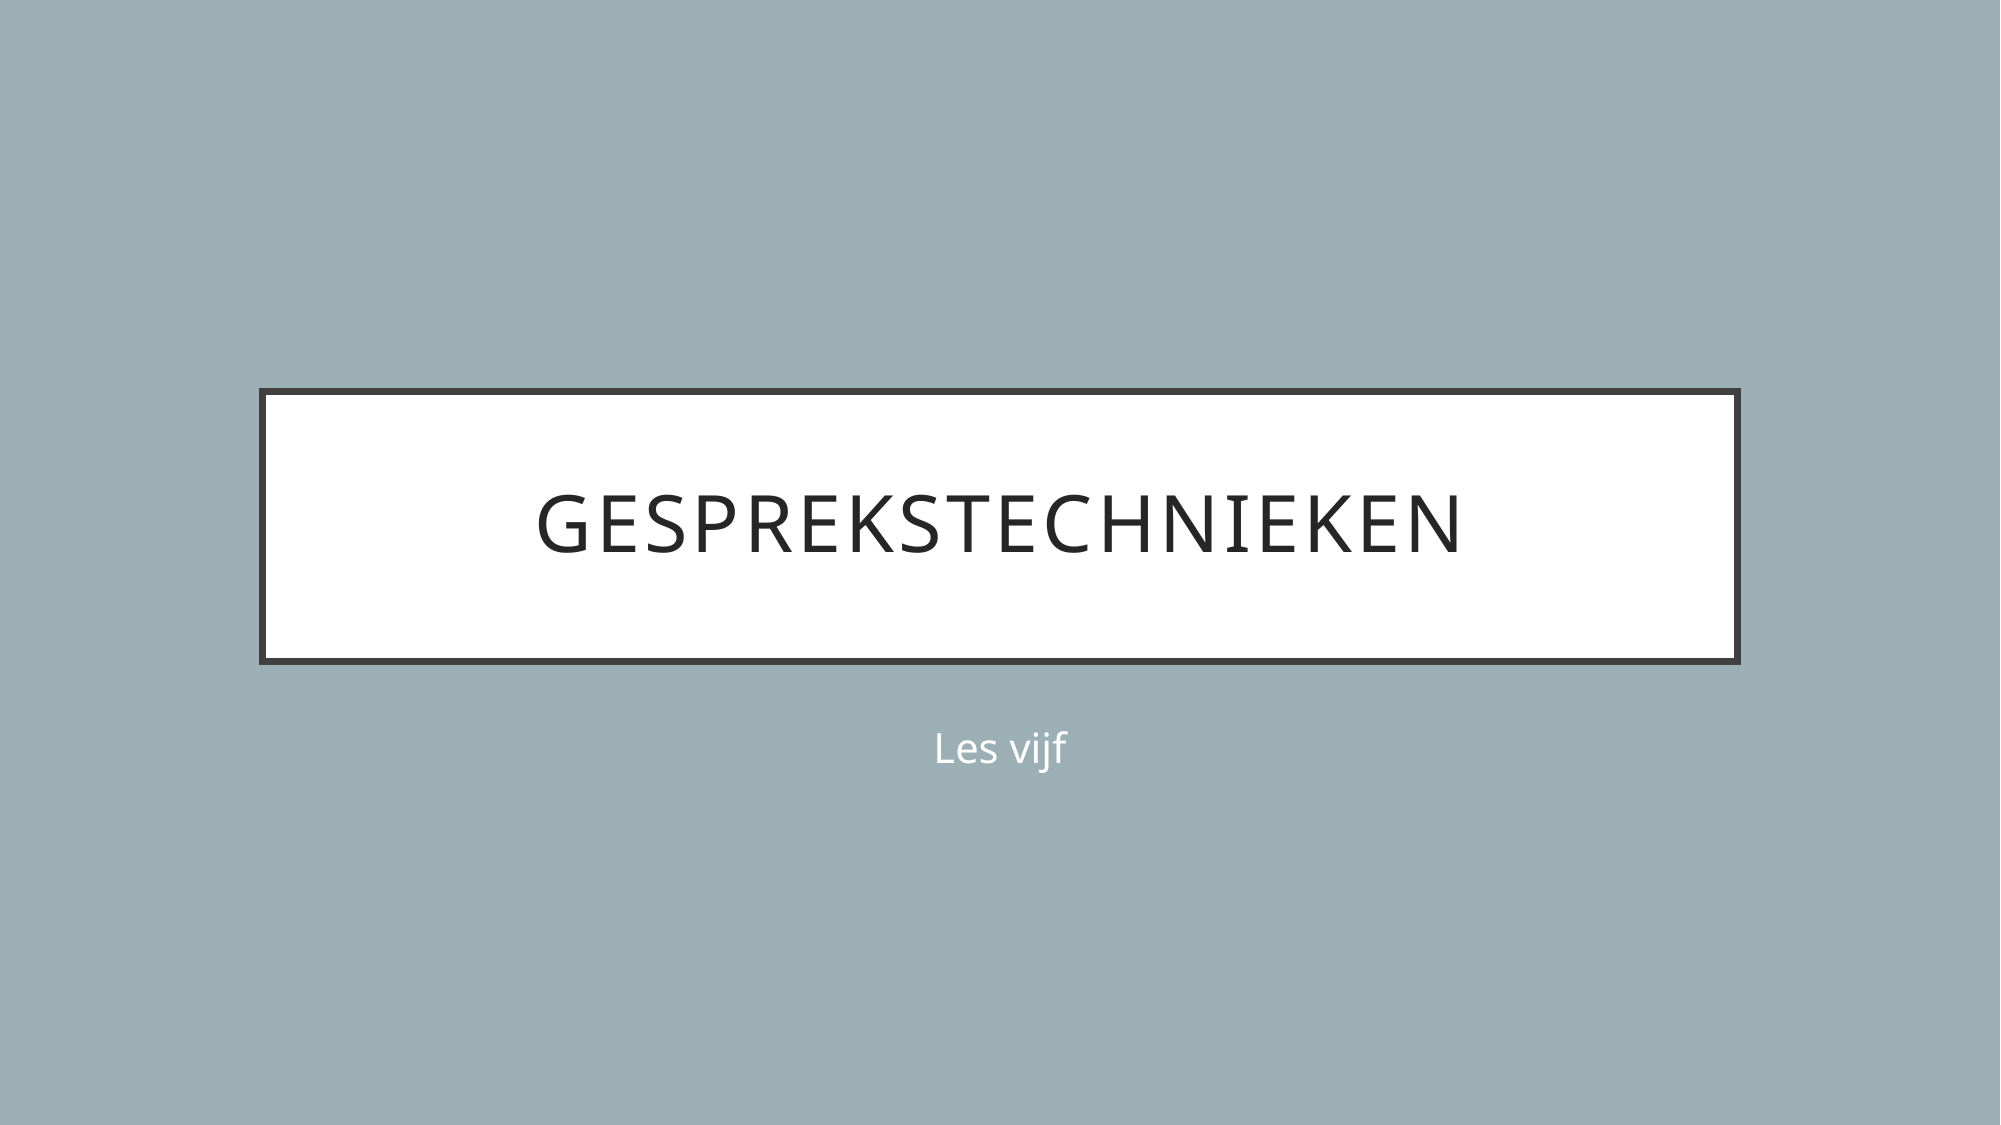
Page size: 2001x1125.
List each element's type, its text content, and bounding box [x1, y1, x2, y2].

subtitle Les vijf [442, 713, 1558, 918]
title Gesprekstechnieken [259, 388, 1741, 665]
